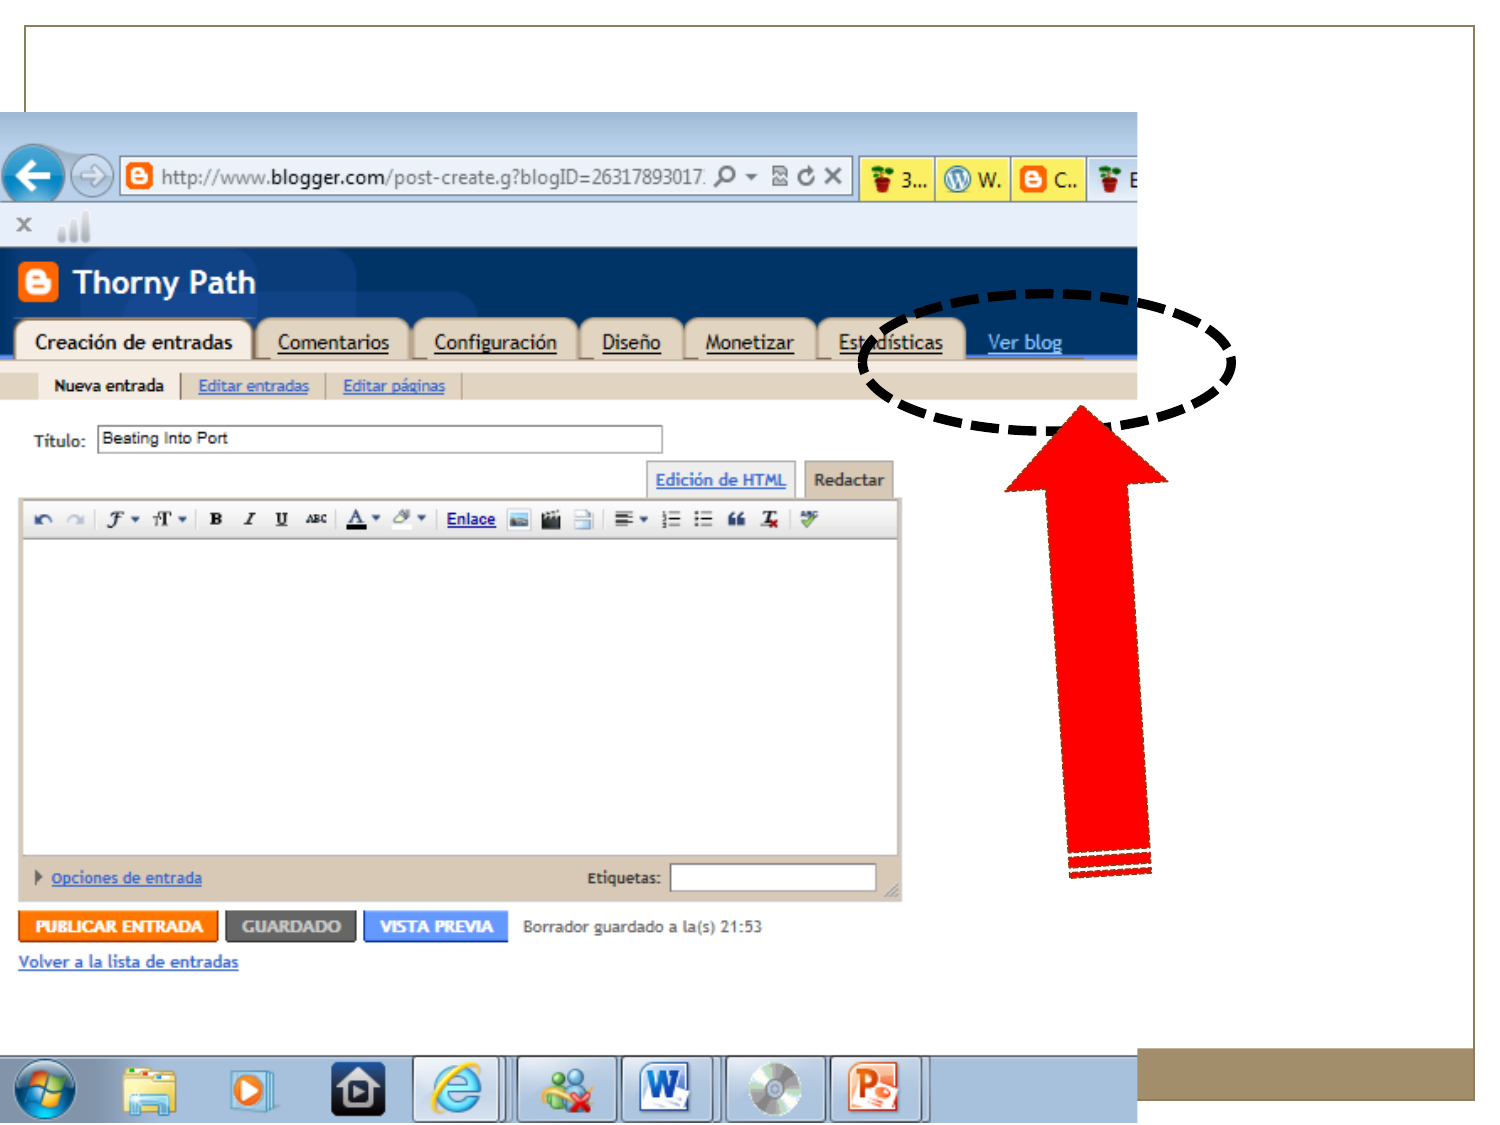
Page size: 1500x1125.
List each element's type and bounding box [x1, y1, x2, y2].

text_box [1143, 866, 1153, 875]
text_box [1143, 736, 1151, 849]
text_box [1143, 851, 1152, 865]
picture [0, 112, 1138, 1123]
text_box [1143, 458, 1169, 484]
text_box [1143, 302, 1233, 423]
